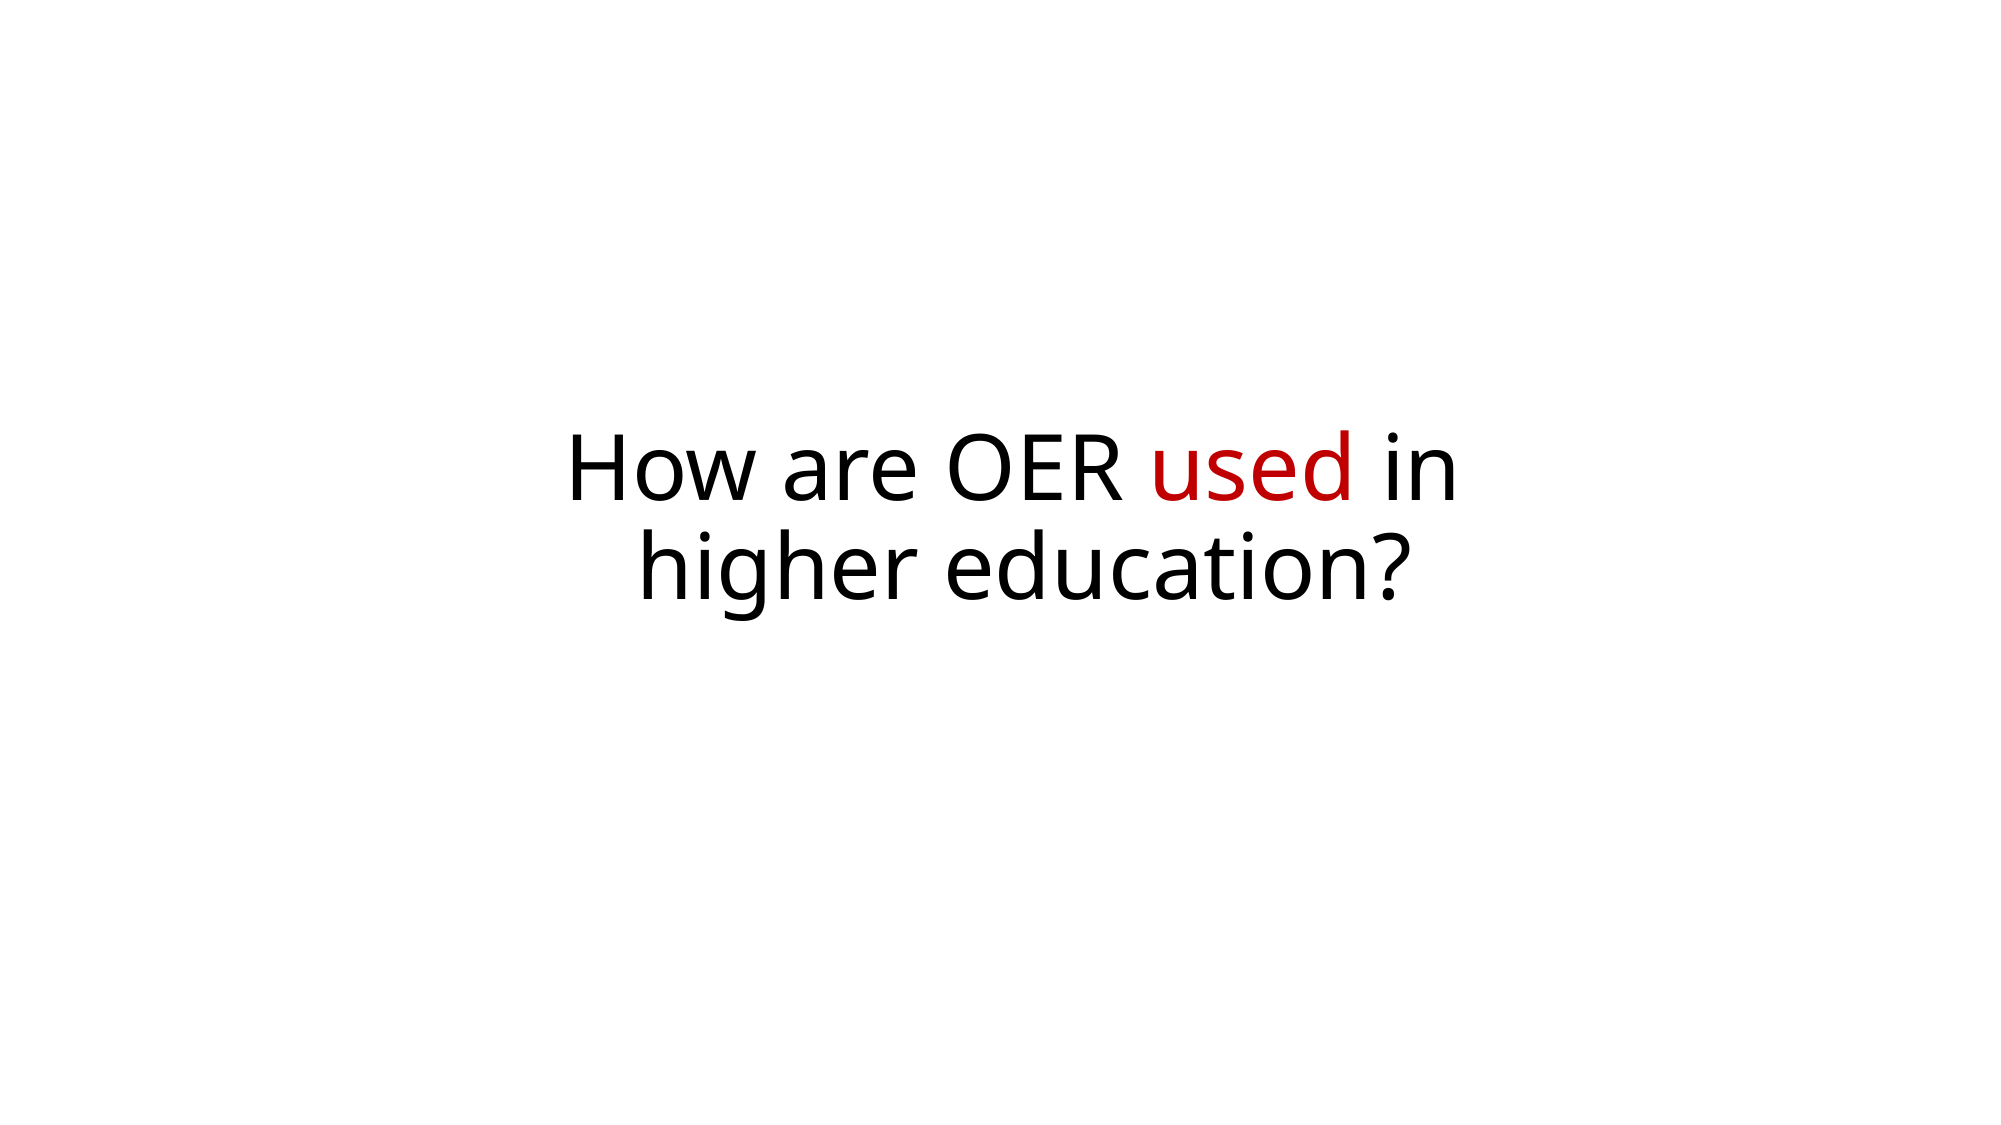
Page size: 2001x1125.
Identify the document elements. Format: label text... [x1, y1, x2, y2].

title How are OER used in higher education? [162, 411, 1888, 629]
